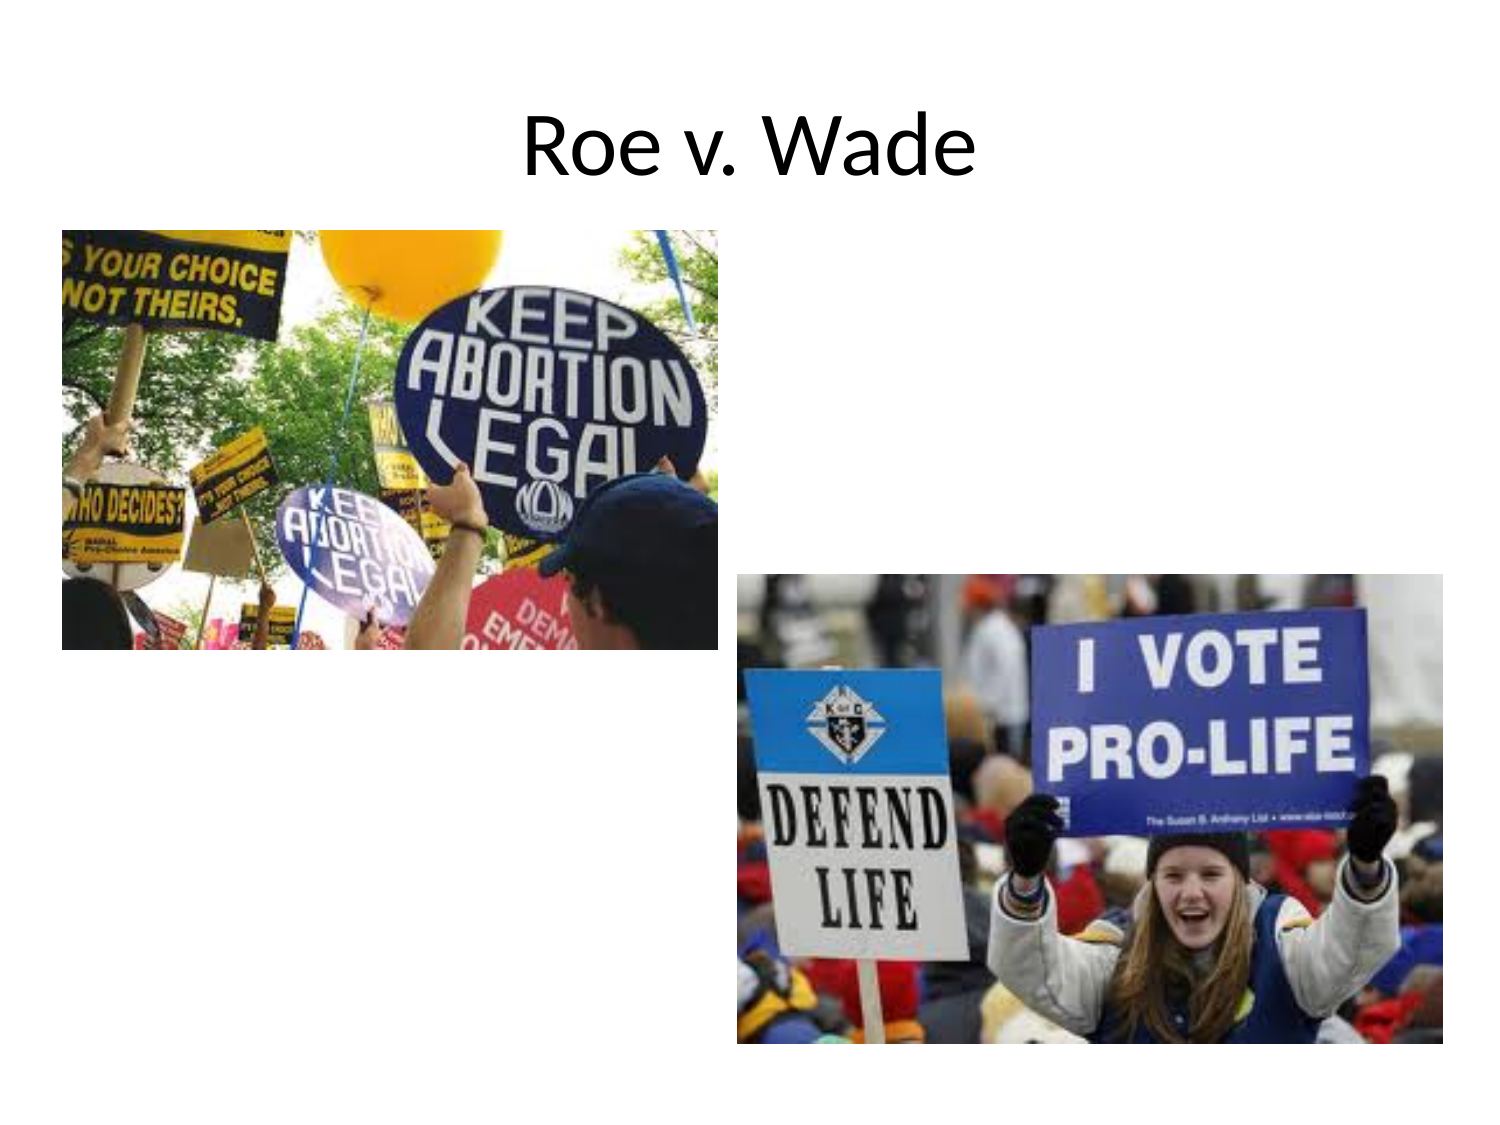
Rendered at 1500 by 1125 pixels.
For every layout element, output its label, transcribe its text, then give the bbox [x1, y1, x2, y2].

picture [737, 574, 1443, 1045]
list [62, 230, 718, 651]
title Roe v. Wade [75, 45, 1425, 233]
